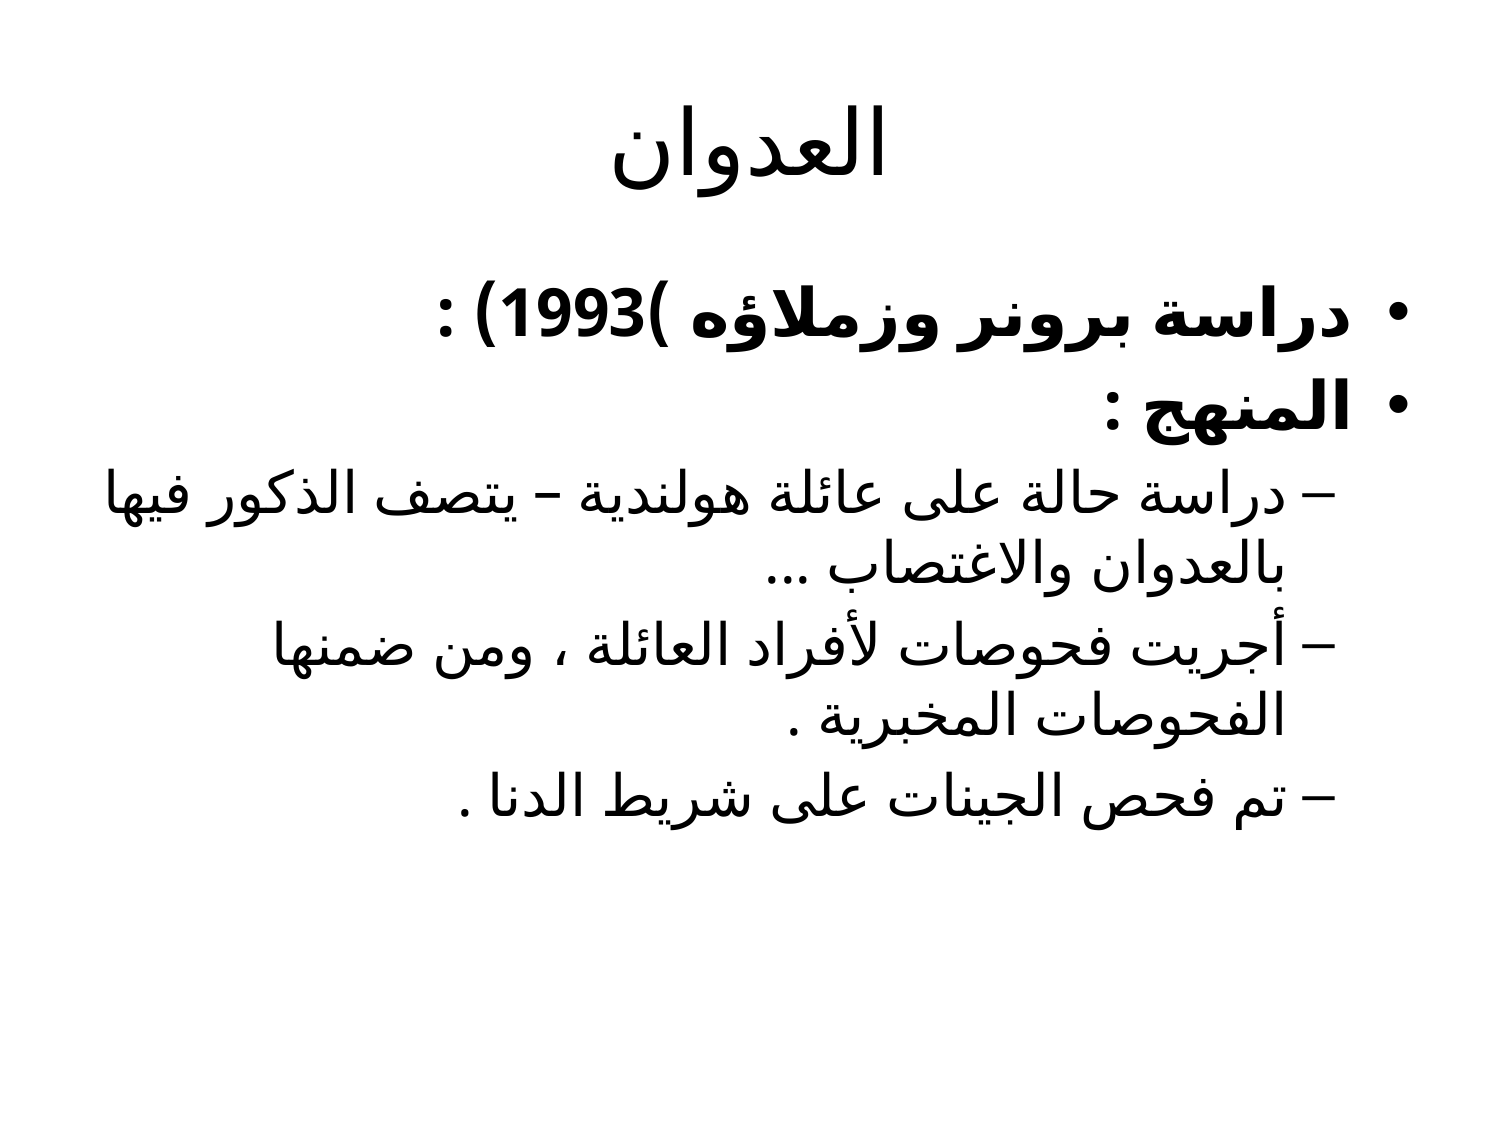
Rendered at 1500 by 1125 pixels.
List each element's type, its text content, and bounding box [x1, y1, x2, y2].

title العدوان [75, 45, 1425, 233]
list دراسة برونر وزملاؤه )1993) : المنهج : دراسة حالة على عائلة هولندية – يتصف الذكور فيها بالعدوان والاغتصاب ... أجريت فحوصات لأفراد العائلة ، ومن ضمنها الفحوصات المخبرية . تم فحص الجينات على شريط الدنا . [75, 262, 1425, 1005]
